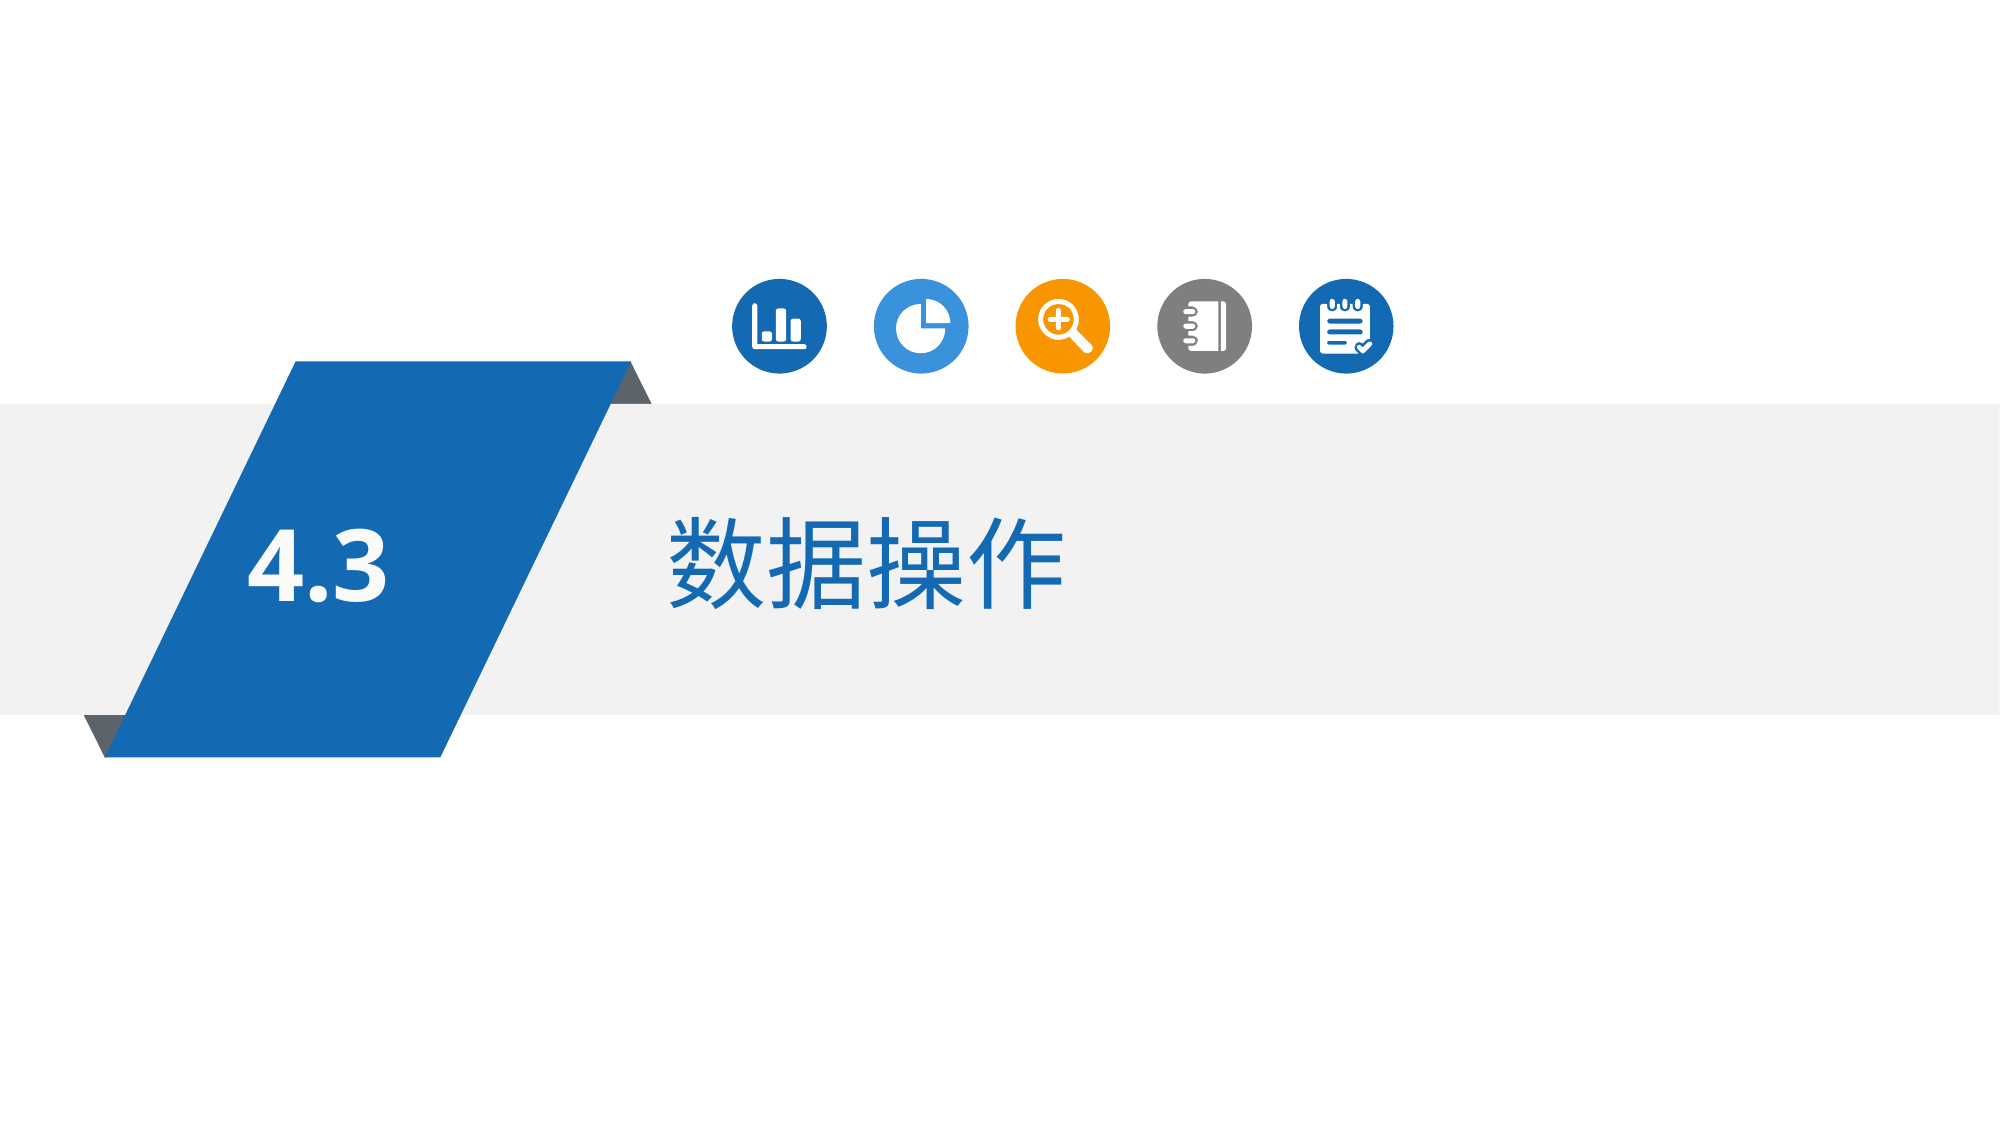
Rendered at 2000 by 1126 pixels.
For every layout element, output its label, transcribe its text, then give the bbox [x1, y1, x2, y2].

text_box 4.3 [232, 494, 517, 630]
text_box 数据操作 [651, 494, 1612, 630]
